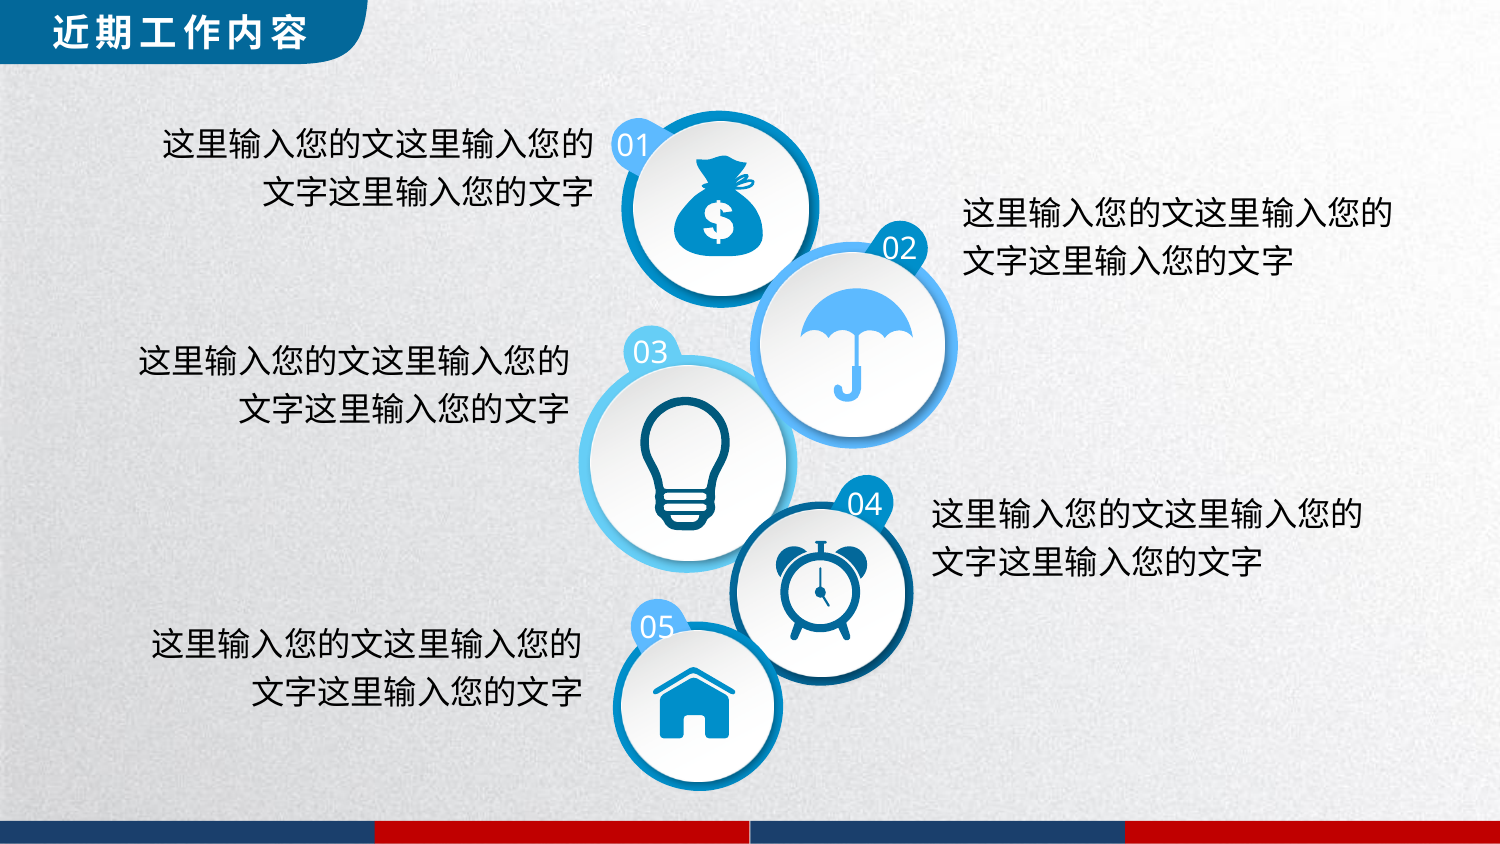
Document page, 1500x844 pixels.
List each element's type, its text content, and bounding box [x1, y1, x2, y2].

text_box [0, 0, 368, 65]
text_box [741, 216, 966, 456]
text_box 这里输入您的文这里输入您的文字这里输入您的文字 [117, 609, 595, 717]
picture [0, 0, 1500, 820]
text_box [652, 666, 737, 739]
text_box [722, 470, 921, 692]
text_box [605, 594, 790, 799]
text_box 这里输入您的文这里输入您的文字这里输入您的文字 [950, 177, 1426, 286]
text_box 这里输入您的文这里输入您的文字这里输入您的文字 [105, 326, 566, 435]
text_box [571, 321, 806, 581]
text_box 这里输入您的文这里输入您的文字这里输入您的文字 [925, 478, 1396, 587]
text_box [607, 102, 828, 316]
text_box 这里输入您的文这里输入您的文字这里输入您的文字 [128, 109, 602, 217]
